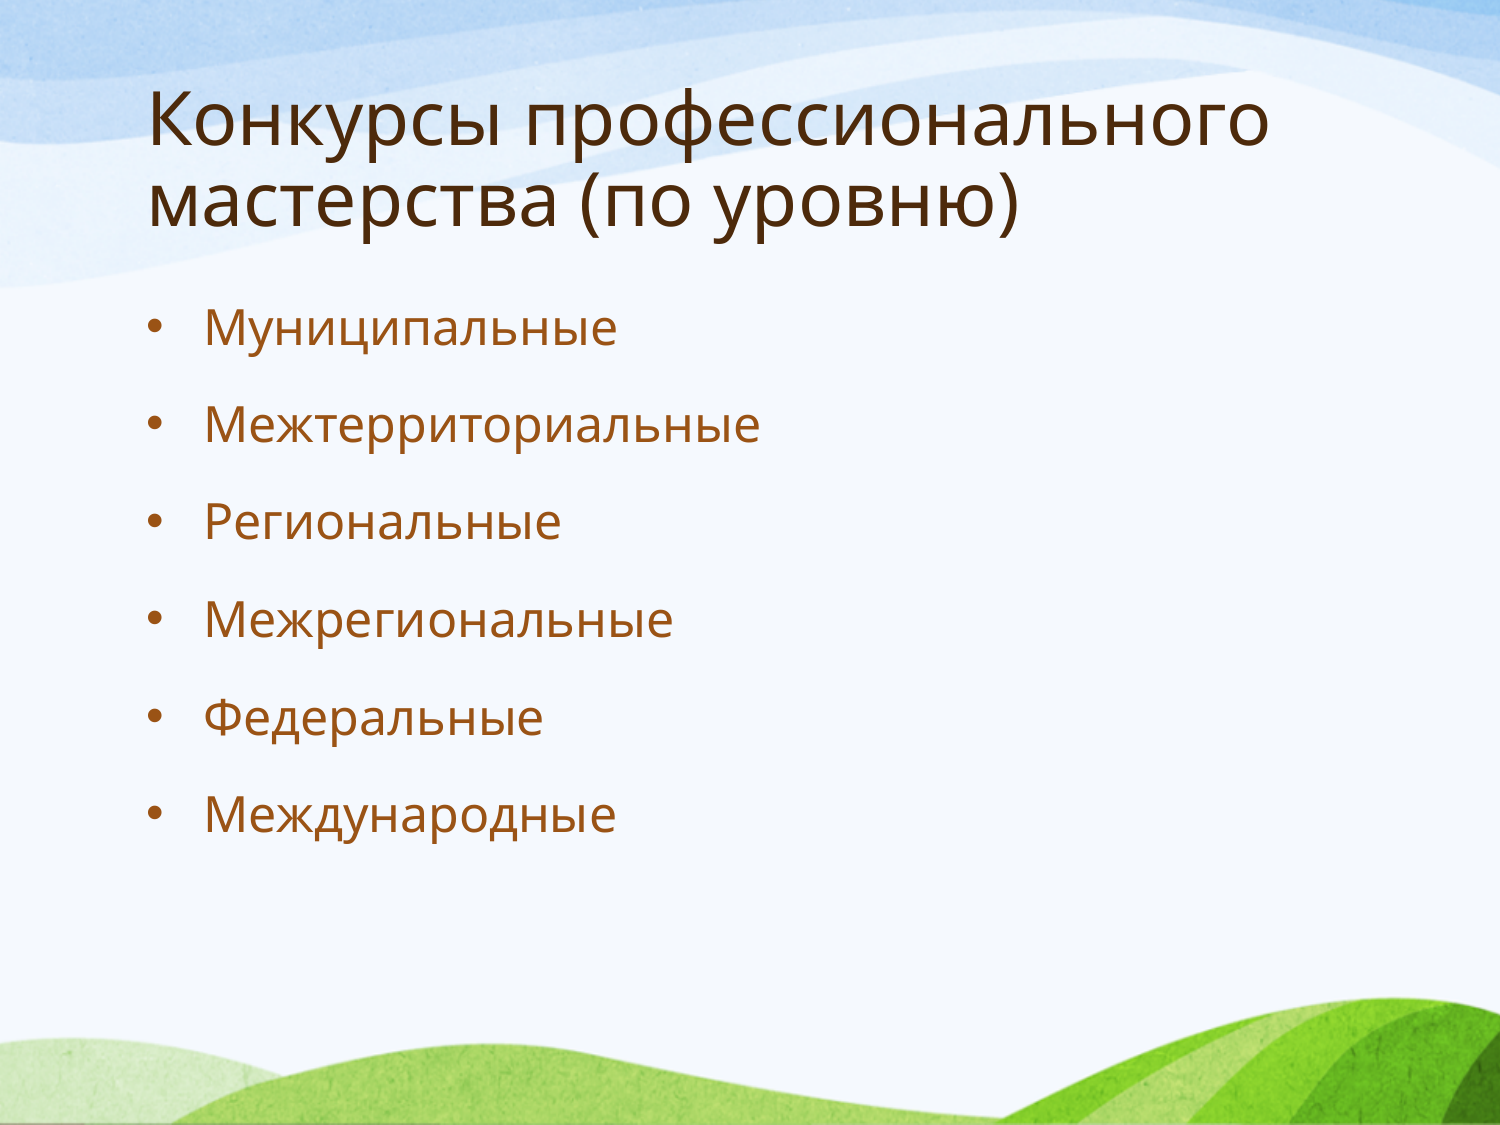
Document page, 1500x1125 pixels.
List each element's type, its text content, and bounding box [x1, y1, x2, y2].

title Конкурсы профессионального мастерства (по уровню) [131, 50, 1369, 250]
list Муниципальные Межтерриториальные Региональные Межрегиональные Федеральные Международные [131, 287, 1369, 982]
picture [0, 0, 1500, 1125]
